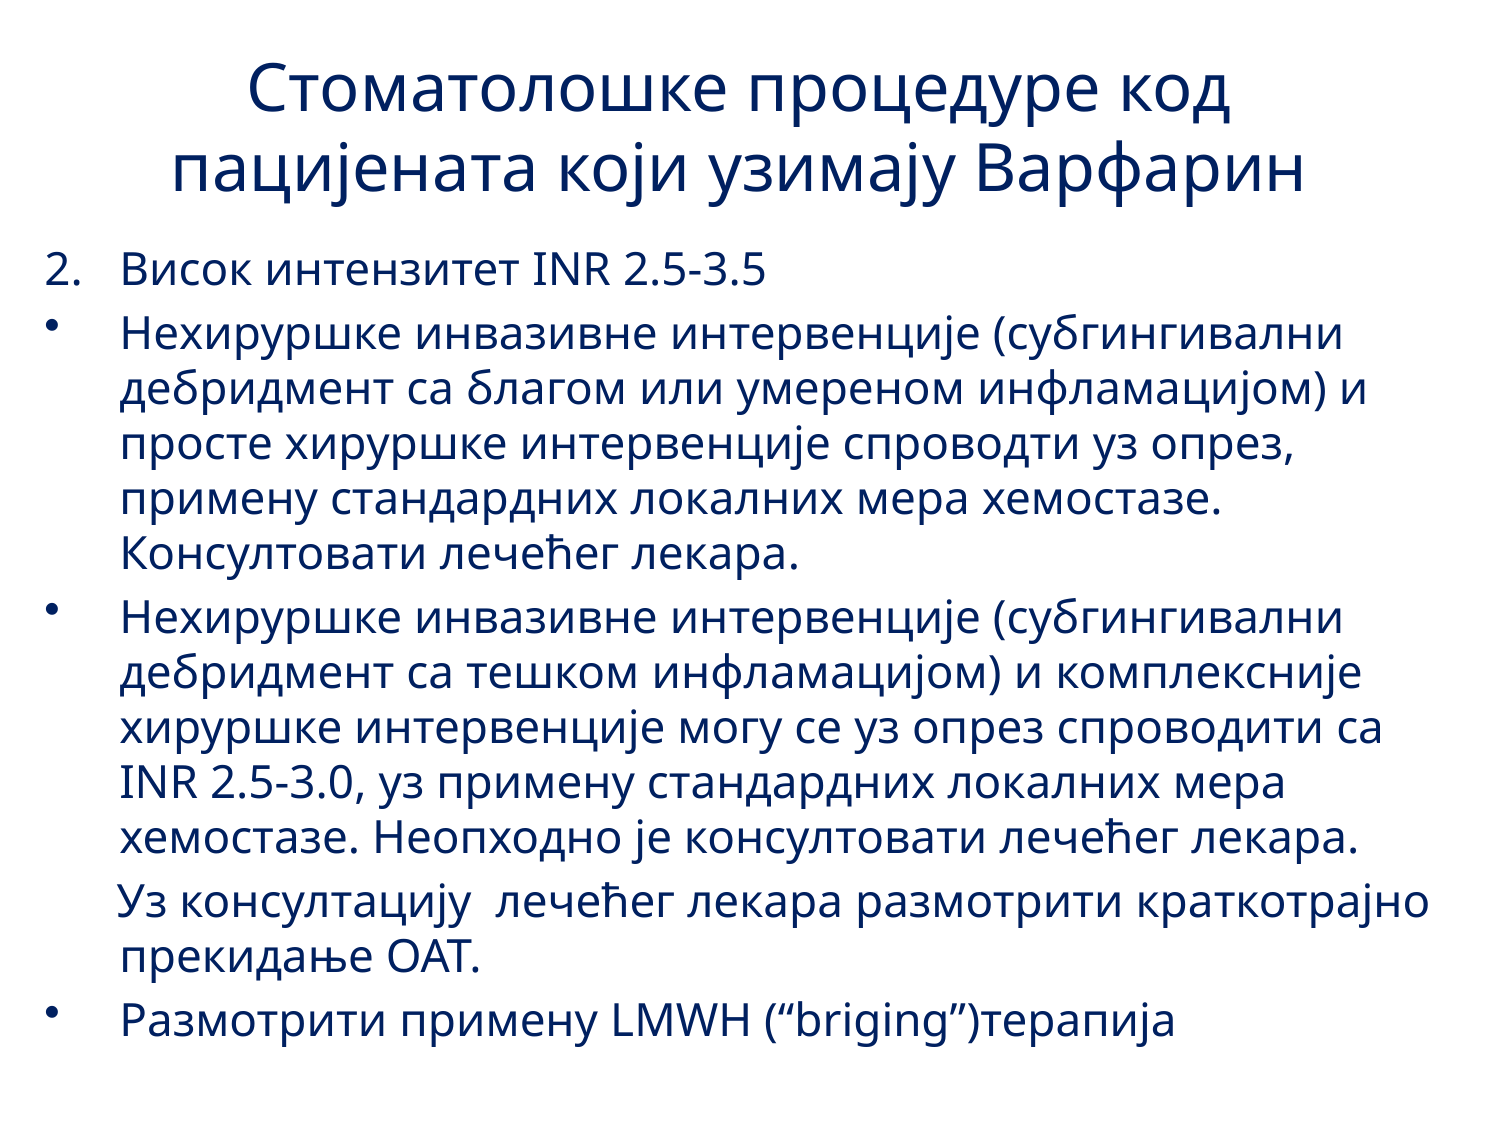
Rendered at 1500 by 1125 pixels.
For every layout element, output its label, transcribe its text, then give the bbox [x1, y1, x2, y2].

title Стоматолошке процедуре код пацијената који узимају Варфарин [64, 31, 1415, 219]
list Висок интензитет INR 2.5-3.5 Нехируршке инвазивне интервенције (субгингивални дебридмент са благом или умереном инфламацијом) и просте хируршке интервенције спроводти уз опрез, примену стандардних локалних мера хемостазе. Консултовати лечећег лекара. Нехируршке инвазивне интервенције (субгингивални дебридмент са тешком инфламацијом) и комплексније хируршке интервенције могу се уз опрез спроводити са INR 2.5-3.0, уз примену стандардних локалних мера хемостазе. Неопходно је консултовати лечећег лекара. Уз консултацију лечећег лекара размотрити краткотрајно прекидање ОАТ. Размотрити примену LMWH (“briging”)терапија [29, 231, 1448, 1064]
